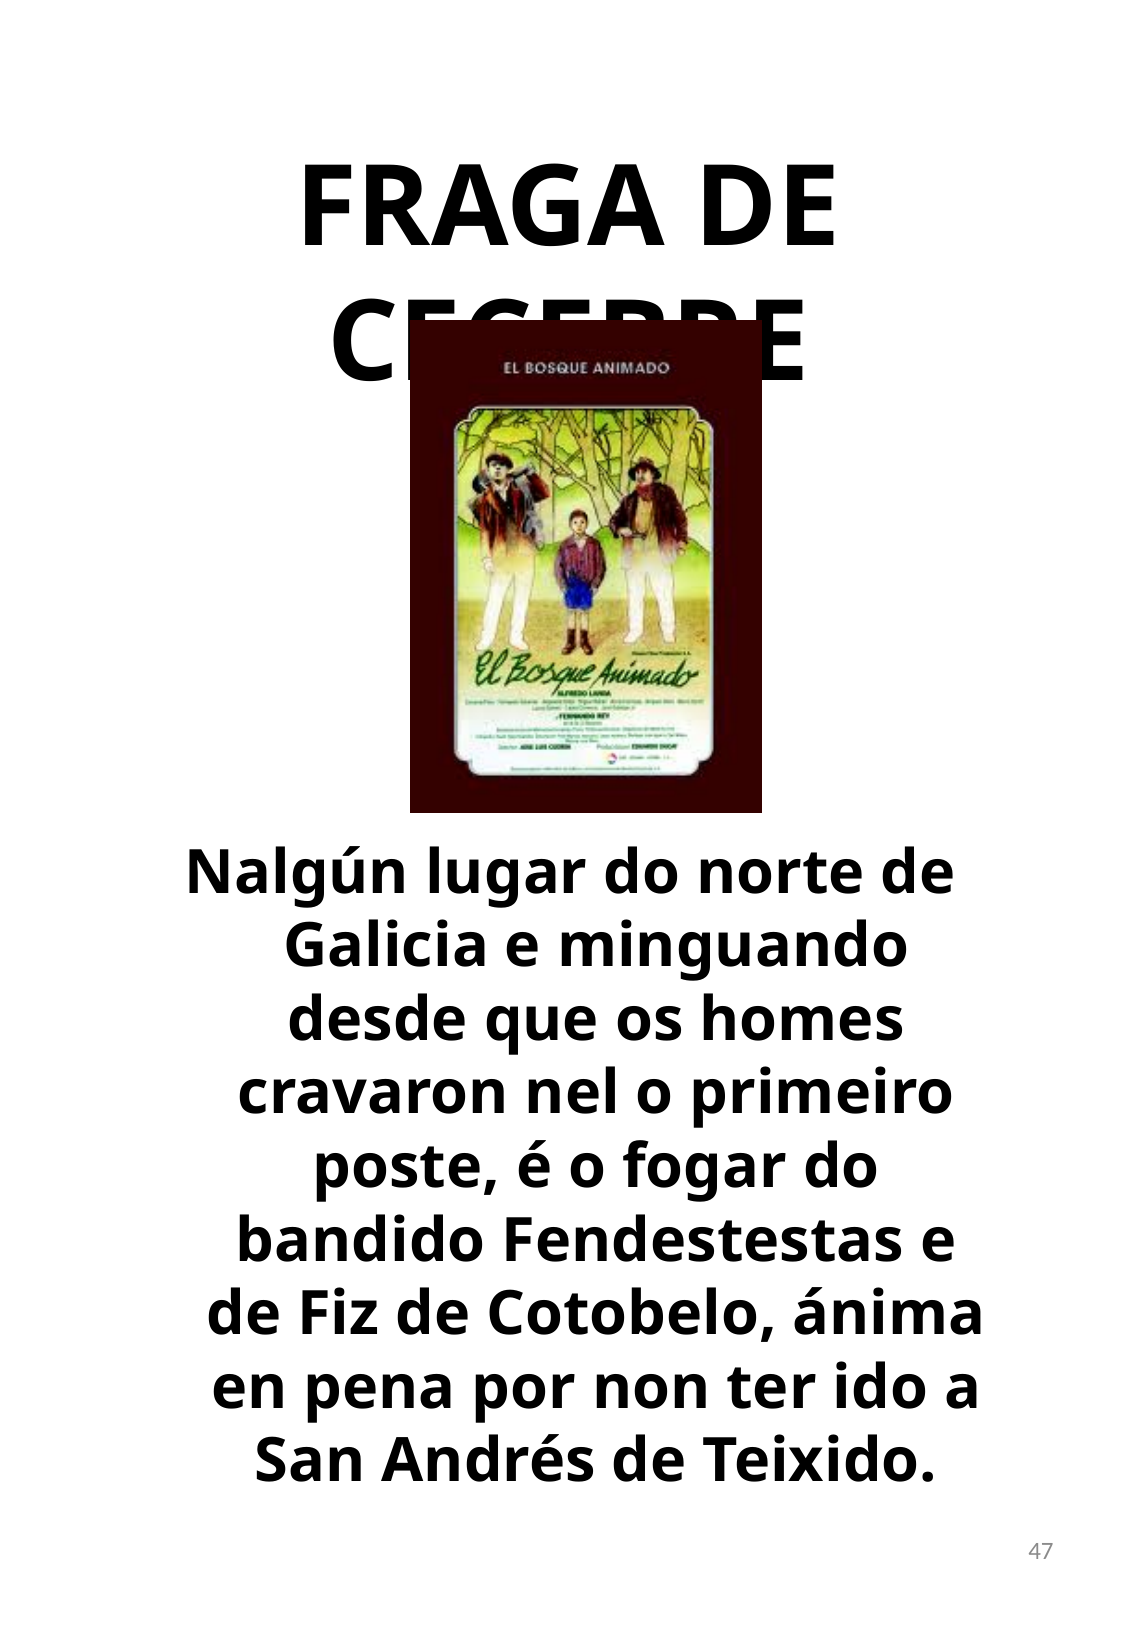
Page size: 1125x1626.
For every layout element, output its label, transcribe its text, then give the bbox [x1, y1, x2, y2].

picture [409, 319, 762, 813]
slide_number 47 [806, 1506, 1069, 1593]
text_box Nalgún lugar do norte de Galicia e minguando desde que os homes cravaron nel o primeiro poste, é o fogar do bandido Fendestestas e de Fiz de Cotobelo, ánima en pena por non ter ido a San Andrés de Teixido. [128, 824, 1013, 1516]
title FRAGA DE CECEBRE [35, 167, 1102, 368]
